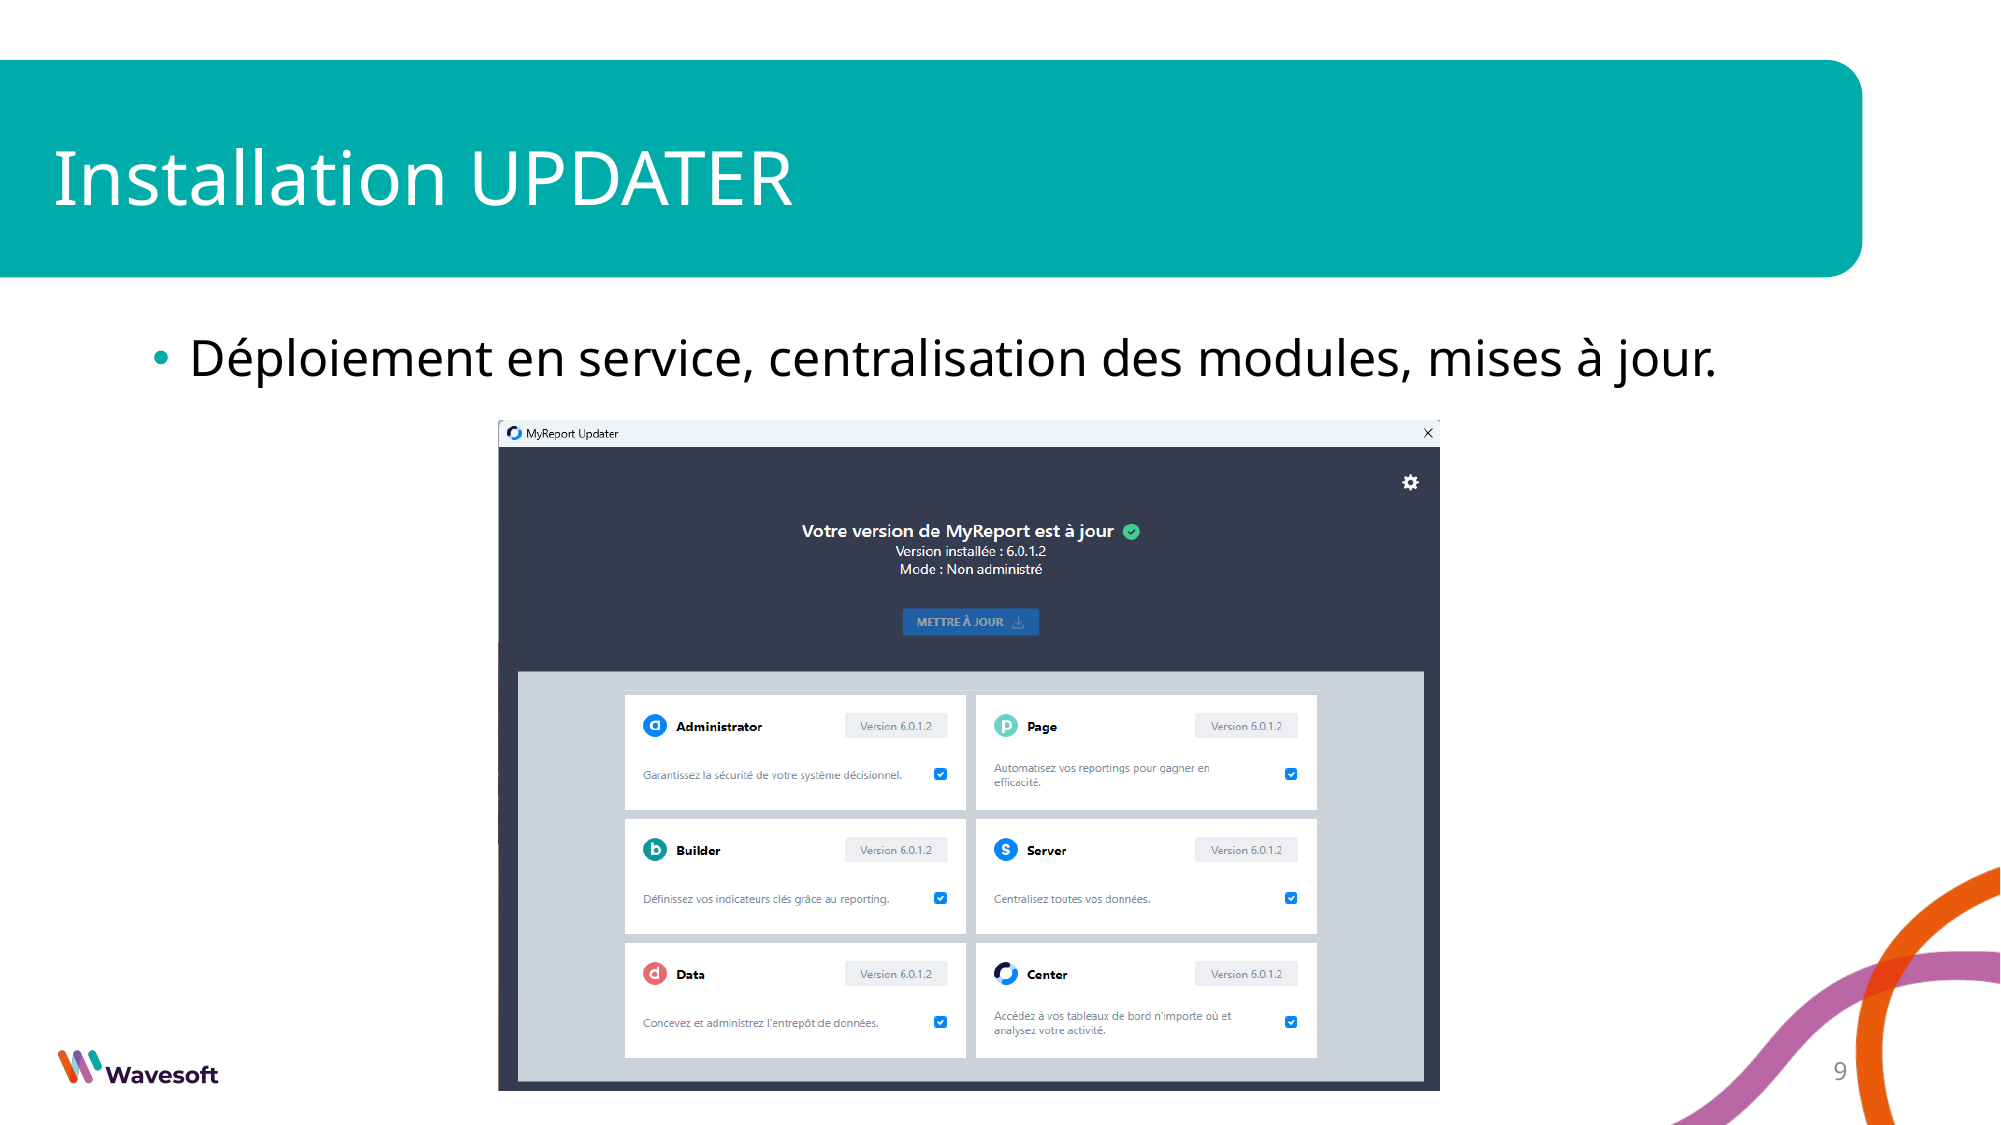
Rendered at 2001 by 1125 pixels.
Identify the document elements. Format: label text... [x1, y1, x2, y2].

title Installation UPDATER [38, 108, 1764, 230]
picture [38, 1031, 237, 1103]
picture [498, 420, 1440, 1091]
list Déploiement en service, centralisation des modules, mises à jour. [137, 325, 1863, 413]
slide_number 9 [1412, 1042, 1863, 1103]
picture [1660, 859, 2001, 1125]
